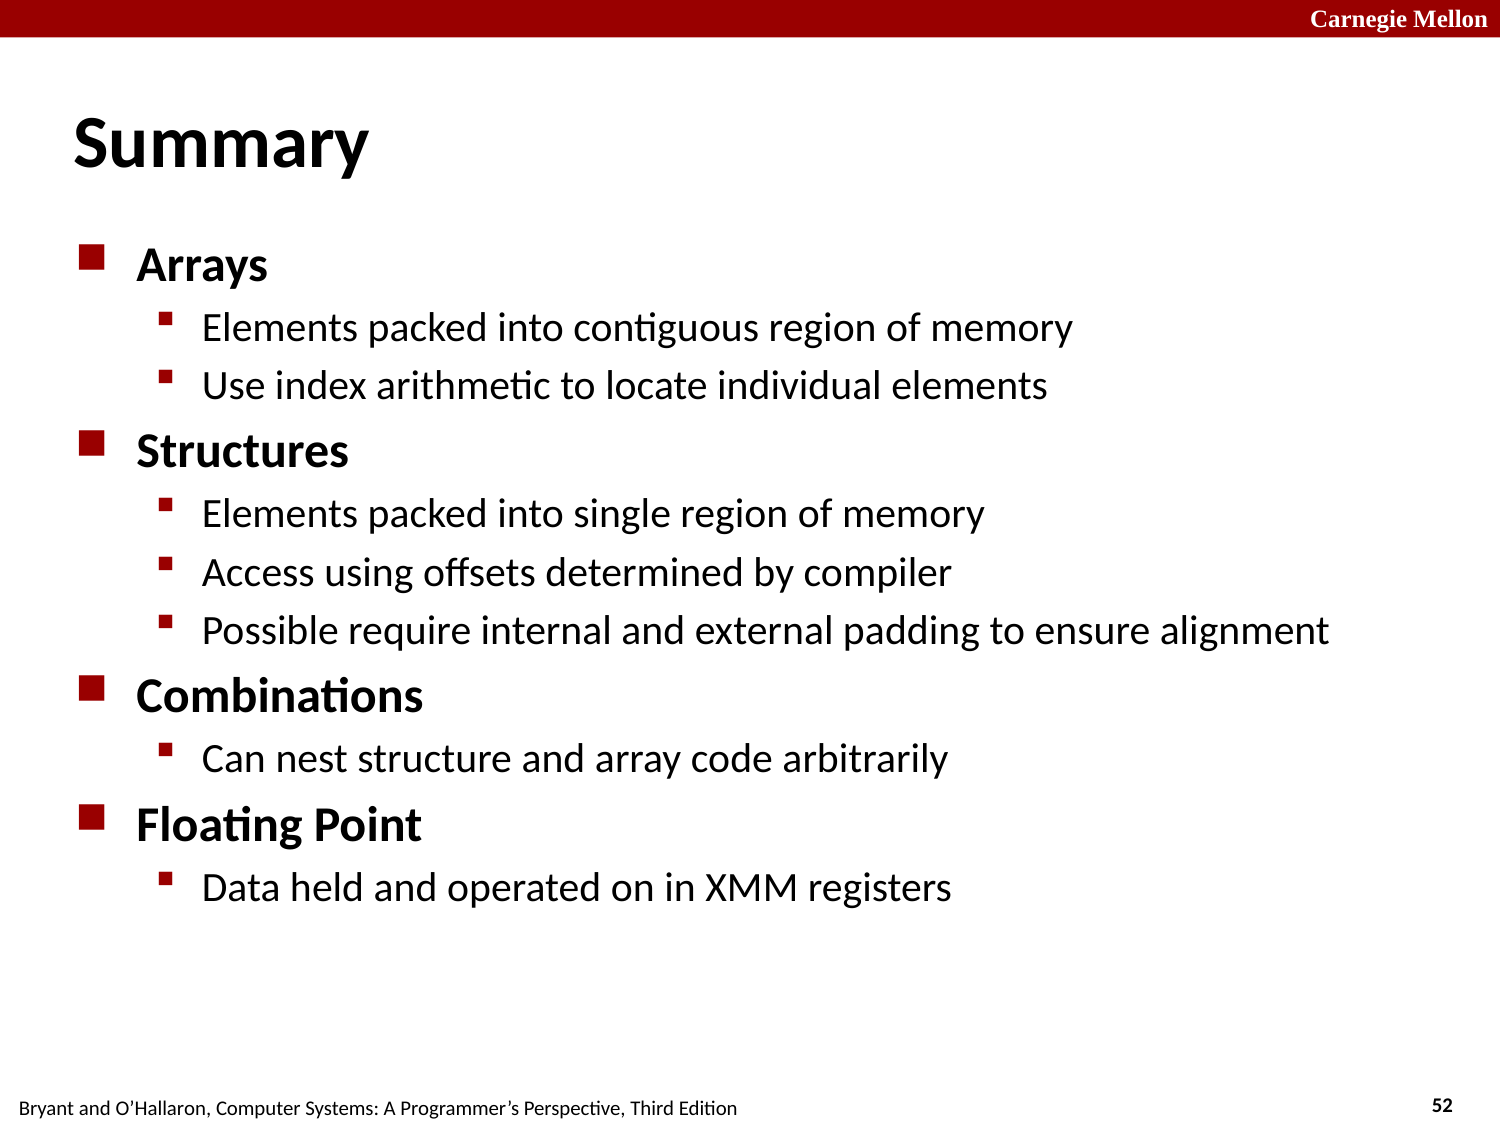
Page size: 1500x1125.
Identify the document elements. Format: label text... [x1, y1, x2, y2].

list Arrays Elements packed into contiguous region of memory Use index arithmetic to locate individual elements Structures Elements packed into single region of memory Access using offsets determined by compiler Possible require internal and external padding to ensure alignment Combinations Can nest structure and array code arbitrarily Floating Point Data held and operated on in XMM registers [64, 223, 1361, 1040]
title Summary [58, 74, 1305, 201]
